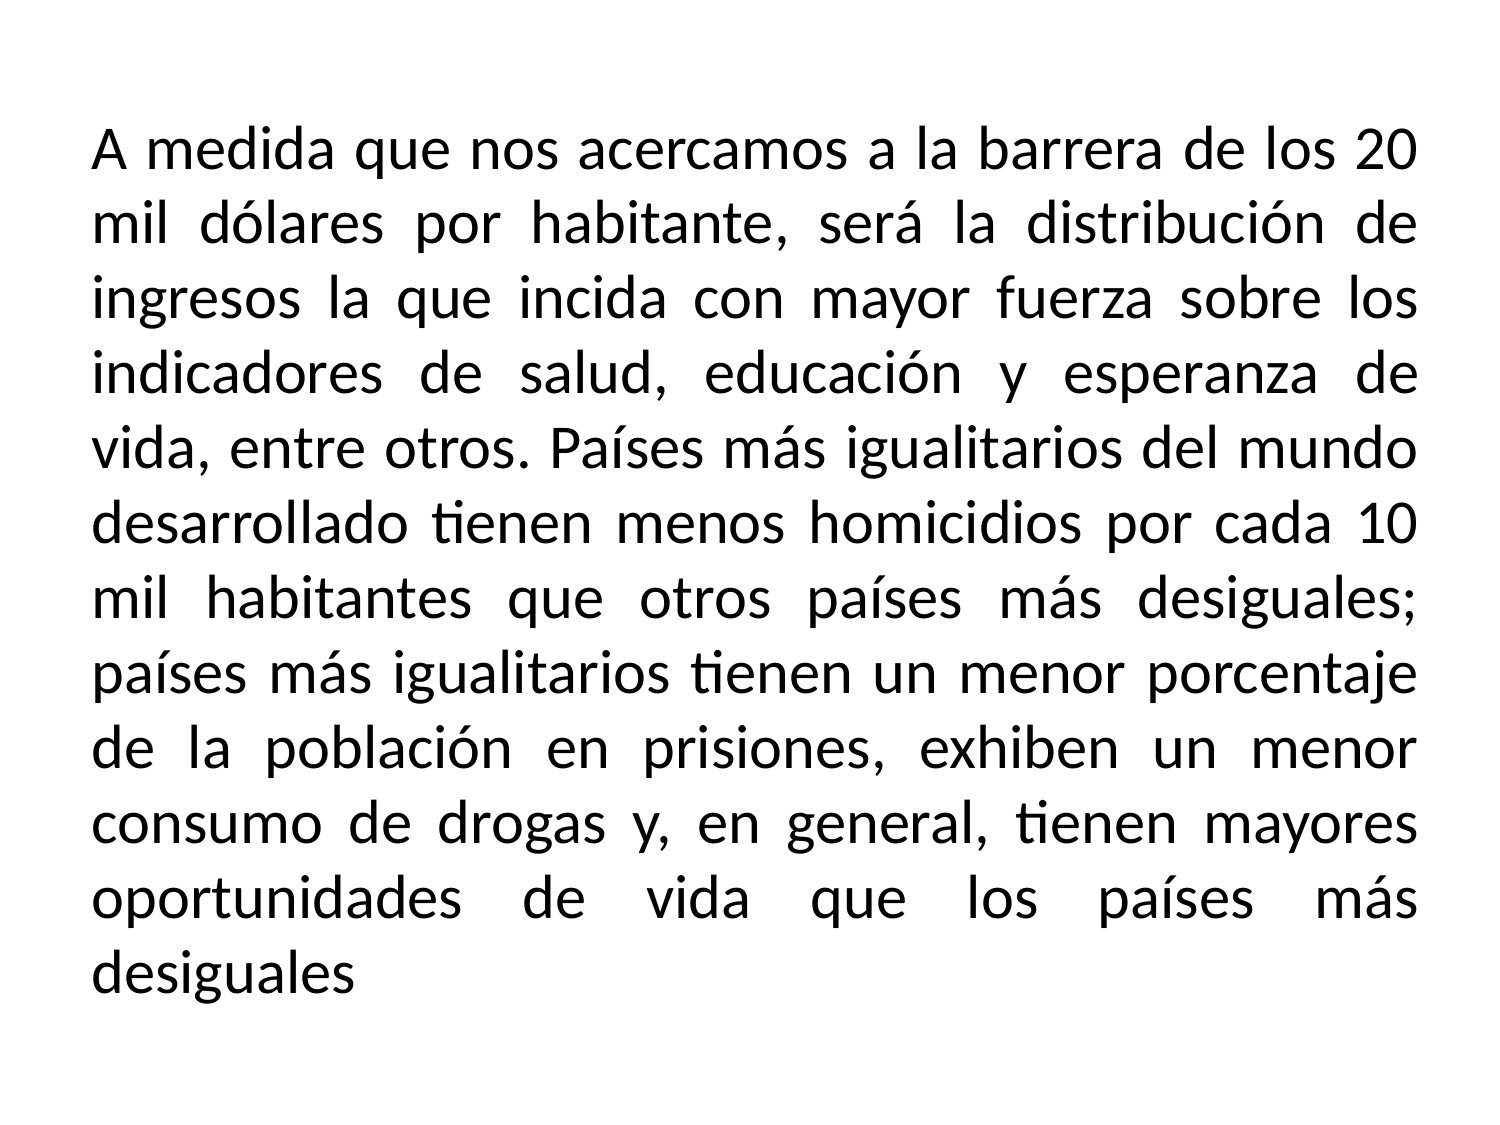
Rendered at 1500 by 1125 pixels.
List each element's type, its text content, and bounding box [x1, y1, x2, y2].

text_box A medida que nos acercamos a la barrera de los 20 mil dólares por habitante, será la distribución de ingresos la que incida con mayor fuerza sobre los indicadores de salud, educación y esperanza de vida, entre otros. Países más igualitarios del mundo desarrollado tienen menos homicidios por cada 10 mil habitantes que otros países más desiguales; países más igualitarios tienen un menor porcentaje de la población en prisiones, exhiben un menor consumo de drogas y, en general, tienen mayores oportunidades de vida que los países más desiguales [76, 99, 1436, 1014]
